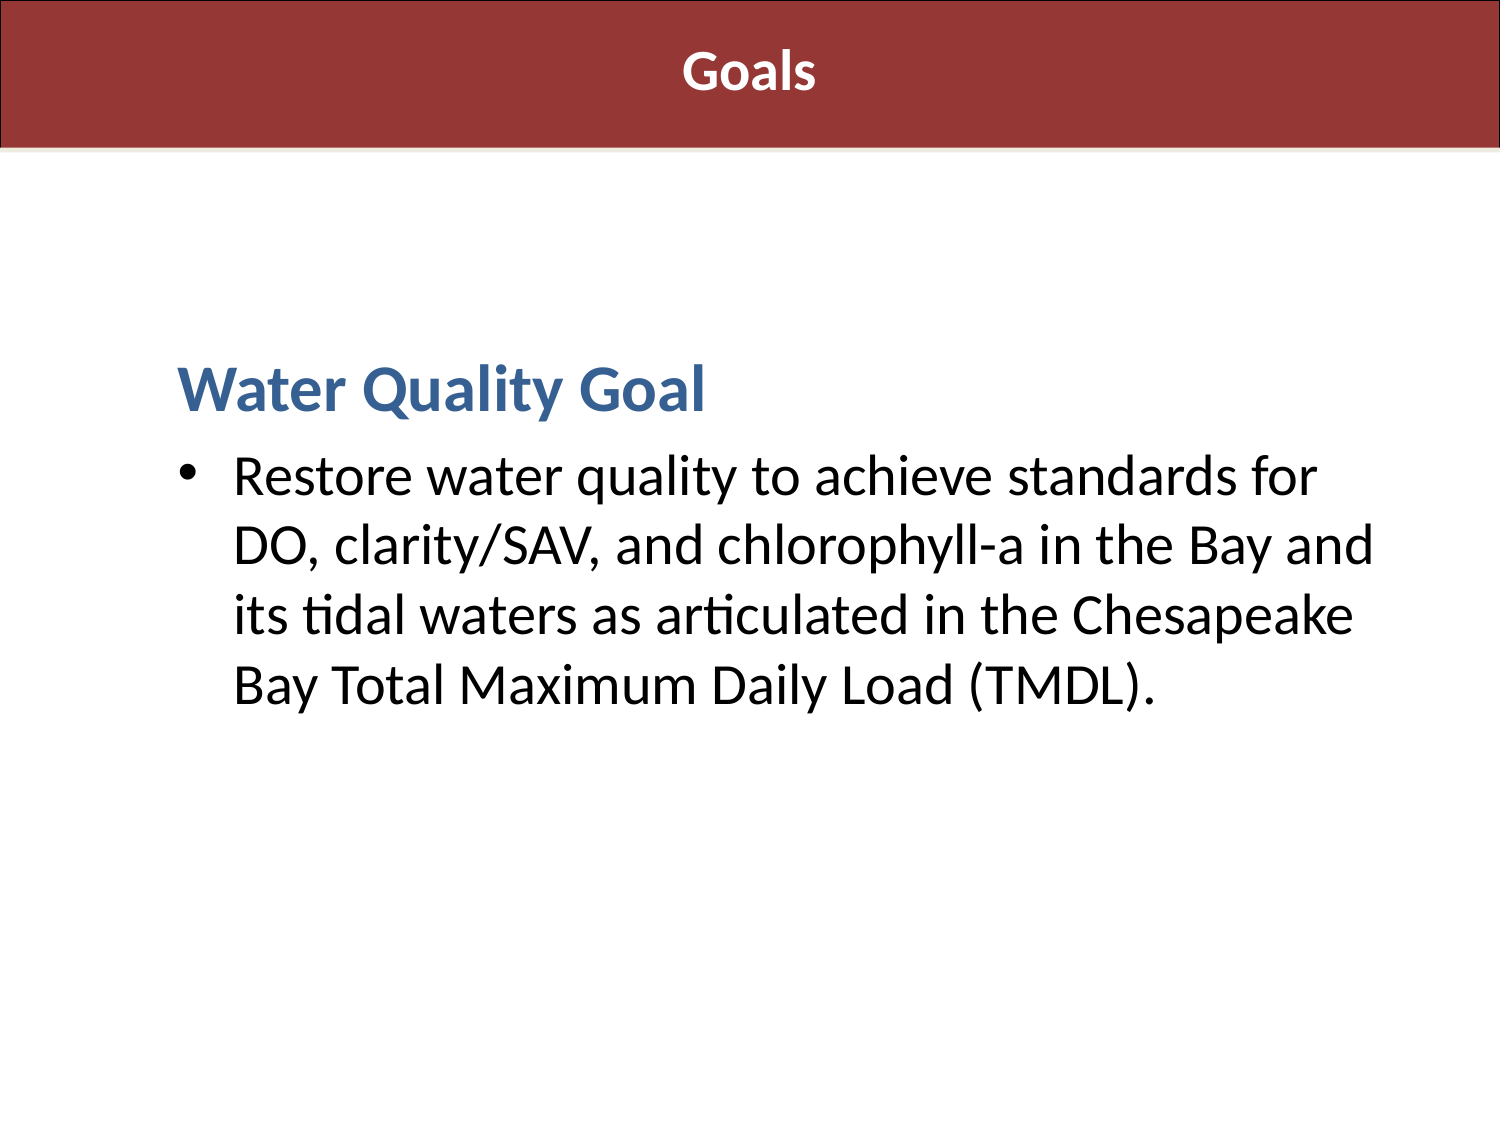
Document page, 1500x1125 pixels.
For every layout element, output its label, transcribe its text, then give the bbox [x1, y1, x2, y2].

list Water Quality Goal Restore water quality to achieve standards for DO, clarity/SAV, and chlorophyll-a in the Bay and its tidal waters as articulated in the Chesapeake Bay Total Maximum Daily Load (TMDL). [162, 337, 1425, 950]
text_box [0, 0, 1500, 151]
